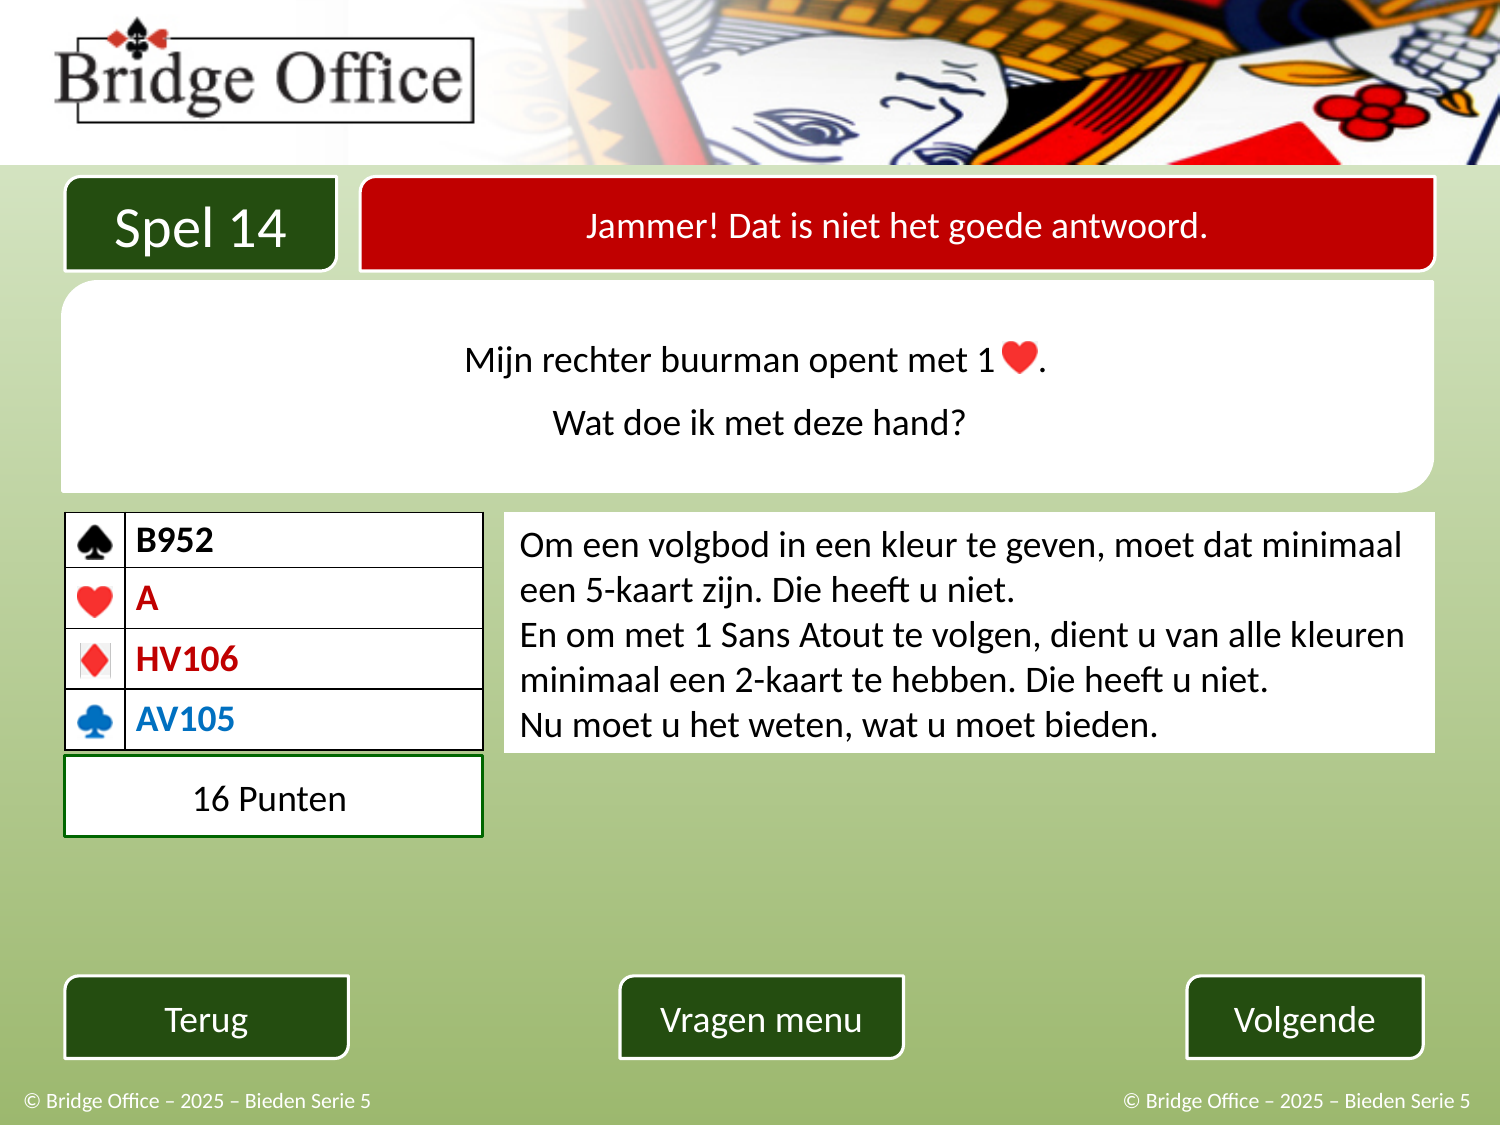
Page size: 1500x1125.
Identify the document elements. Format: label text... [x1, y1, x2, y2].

text_box Wat doe ik met deze hand? [537, 390, 986, 451]
picture [77, 524, 114, 561]
table_cell [66, 629, 124, 688]
picture [77, 643, 114, 679]
picture [77, 585, 114, 618]
picture [0, 0, 1500, 166]
text_box Terug [63, 974, 350, 1061]
table_cell AV105 [126, 690, 482, 749]
text_box 16 Punten [63, 754, 484, 838]
table_cell A [126, 568, 482, 628]
text_box Volgende [1185, 974, 1425, 1061]
text_box Vragen menu [618, 974, 906, 1061]
table_cell HV106 [126, 629, 482, 688]
table_cell [66, 690, 124, 749]
text_box © Bridge Office – 2025 – Bieden Serie 5 [8, 1079, 393, 1121]
text_box Spel 14 [63, 179, 339, 273]
picture [1001, 341, 1038, 374]
table_header [66, 513, 124, 567]
text_box Jammer! Dat is niet het goede antwoord. [358, 179, 1437, 273]
text_box © Bridge Office – 2025 – Bieden Serie 5 [1107, 1079, 1500, 1121]
picture [77, 703, 114, 740]
table_cell [66, 568, 124, 628]
text_box [61, 280, 1435, 493]
text_box Om een volgbod in een kleur te geven, moet dat minimaal een 5-kaart zijn. Die heeft u niet. En om met 1 Sans Atout te volgen, dient u van alle kleuren minimaal een 2-kaart te hebben. Die heeft u niet. Nu moet u het weten, wat u moet bieden. [504, 512, 1435, 753]
table_header B952 [126, 513, 482, 567]
text_box Mijn rechter buurman opent met 1 . [449, 327, 1075, 388]
